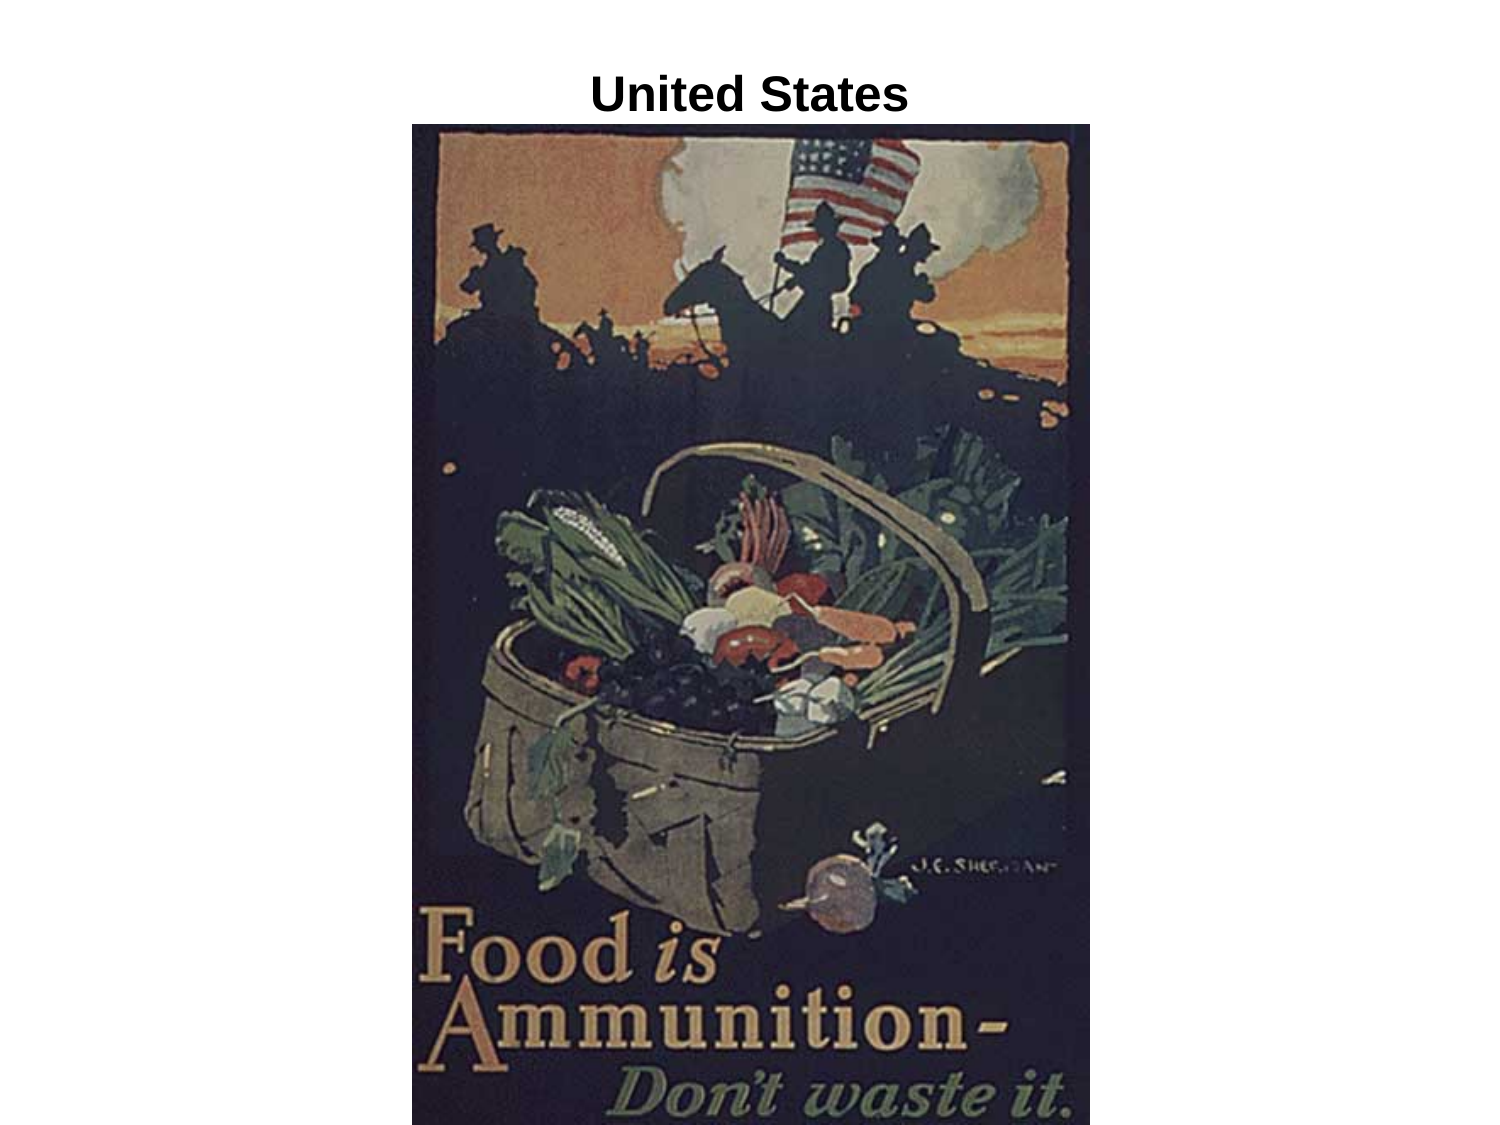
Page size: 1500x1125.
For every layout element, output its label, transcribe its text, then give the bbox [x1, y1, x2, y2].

picture [412, 124, 1090, 1125]
title United States [74, 44, 1426, 138]
